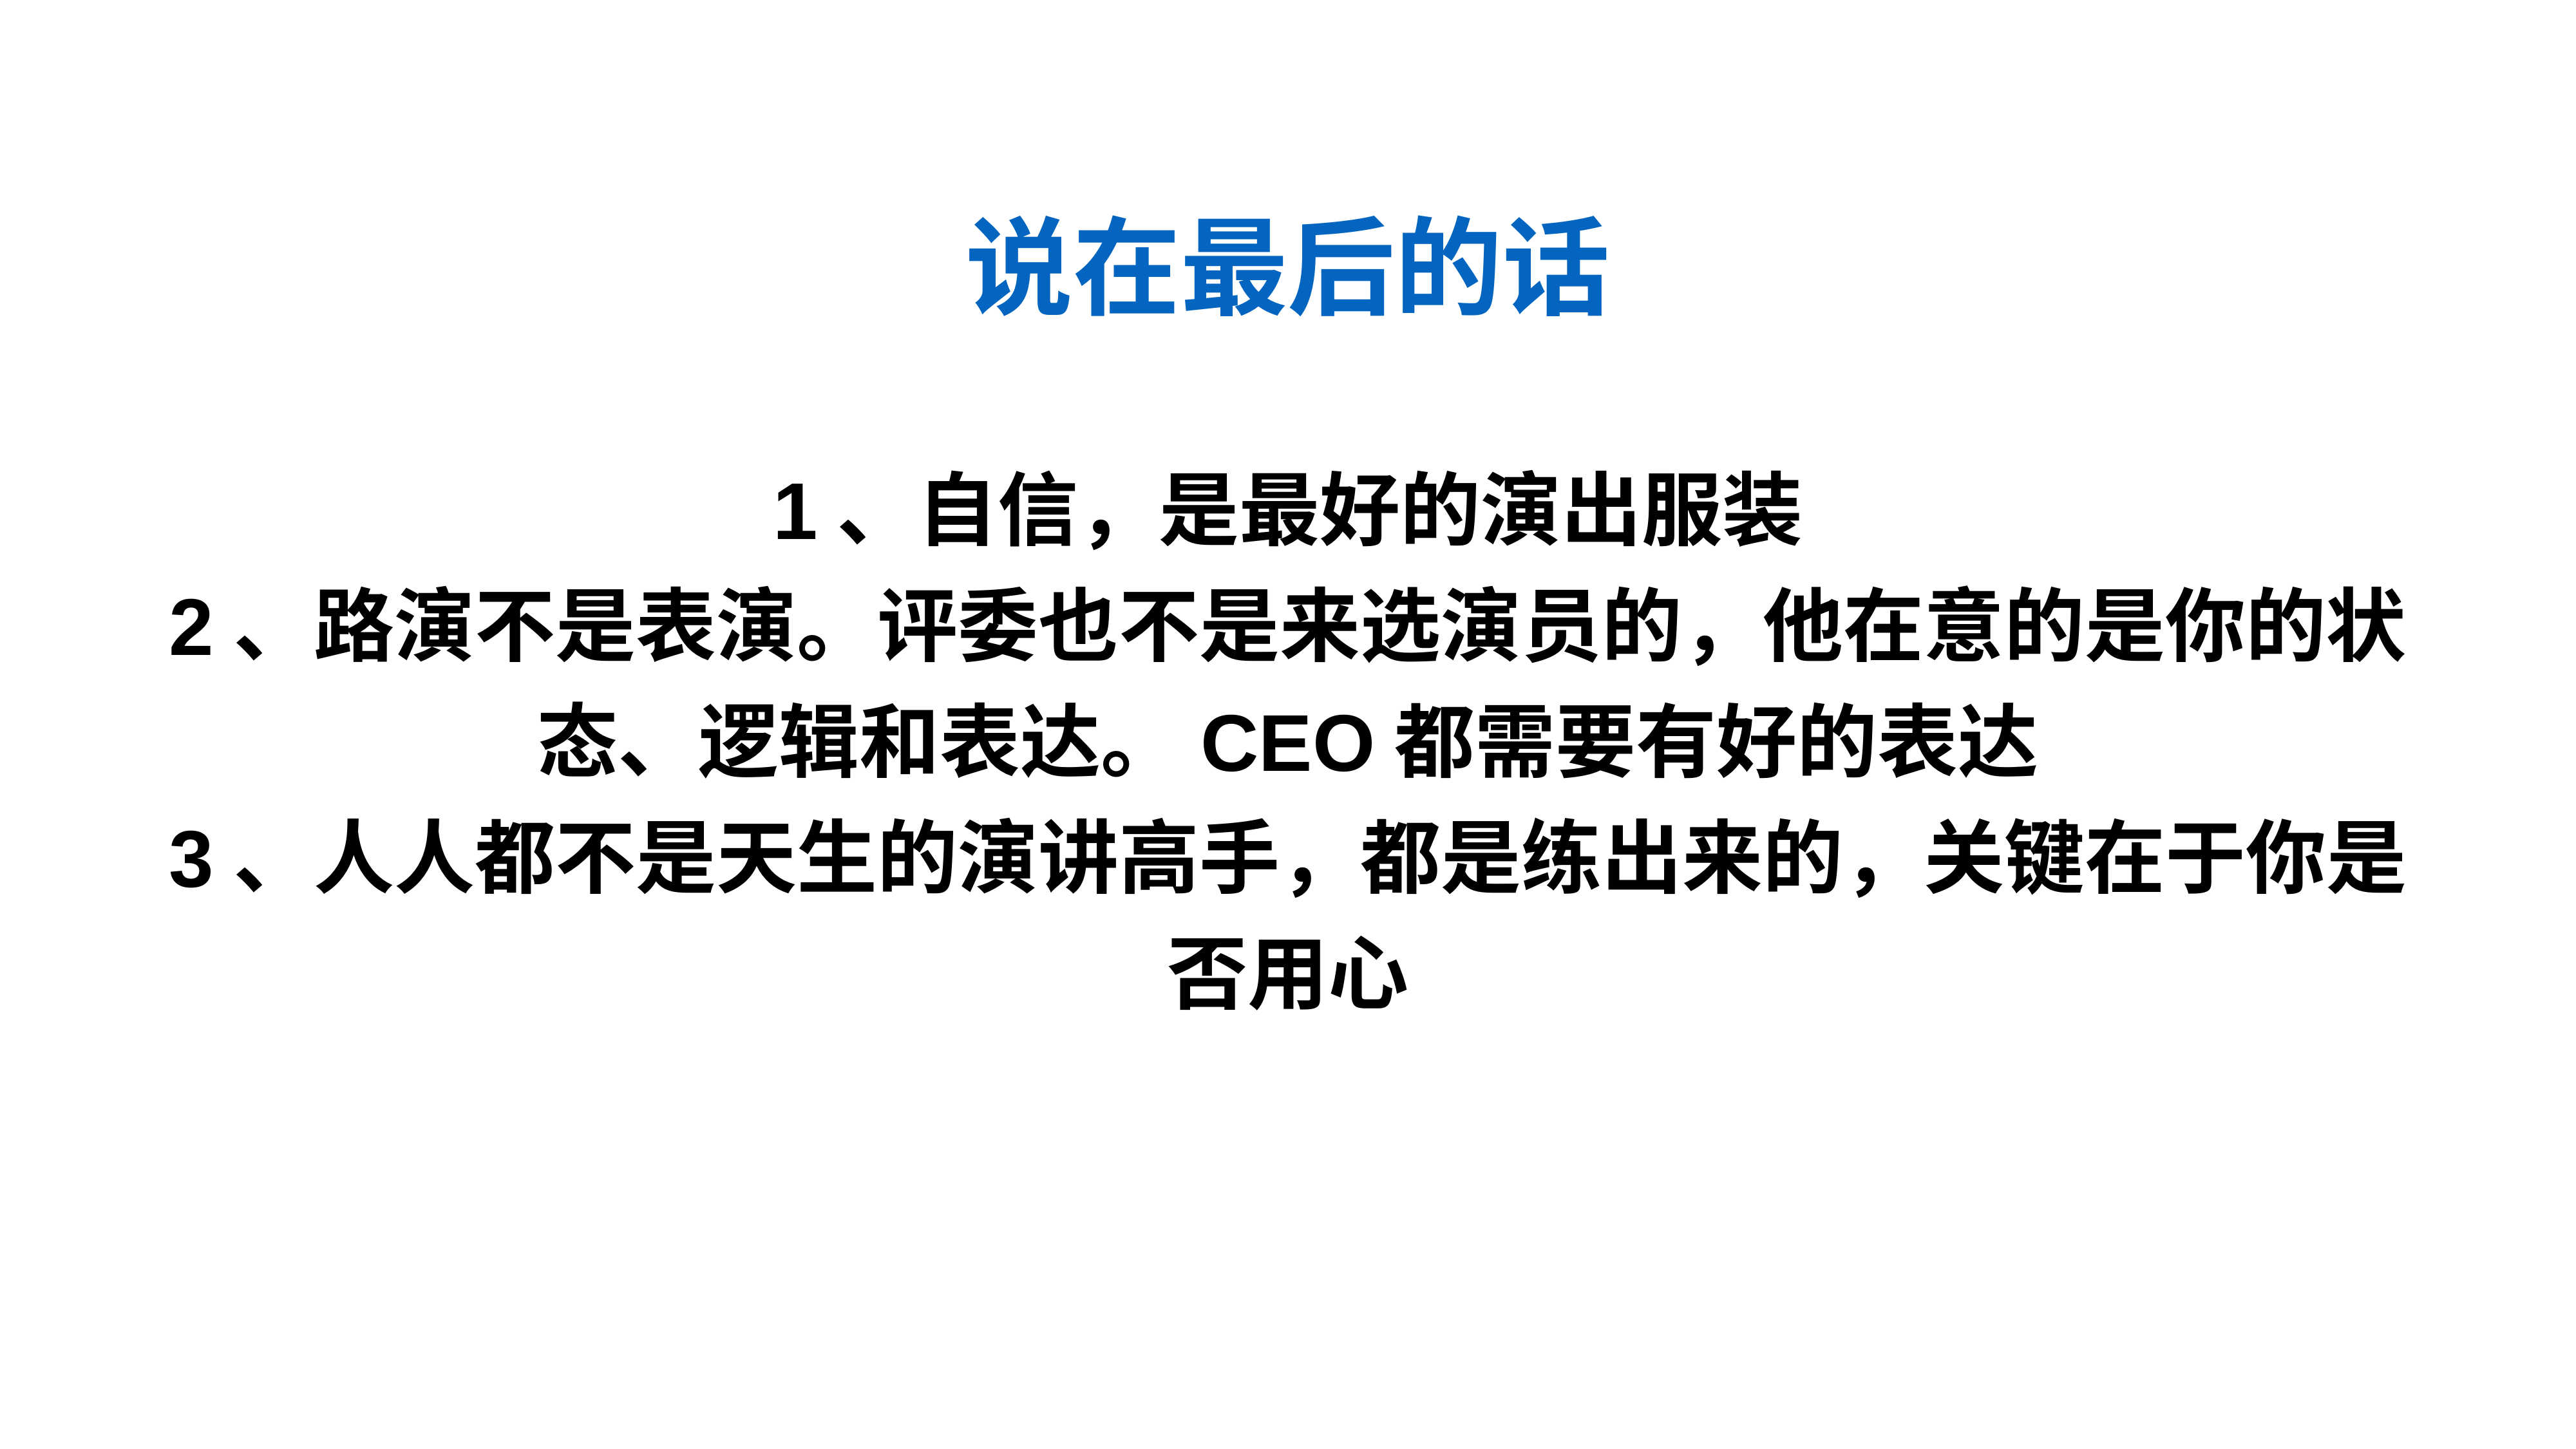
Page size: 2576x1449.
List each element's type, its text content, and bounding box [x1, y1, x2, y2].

list 说在最后的话 [64, 183, 2512, 345]
list 1、自信，是最好的演出服装 2、路演不是表演。评委也不是来选演员的，他在意的是你的状态、逻辑和表达。CEO都需要有好的表达 3、人人都不是天生的演讲高手，都是练出来的，关键在于你是否用心 [123, 234, 2453, 1226]
